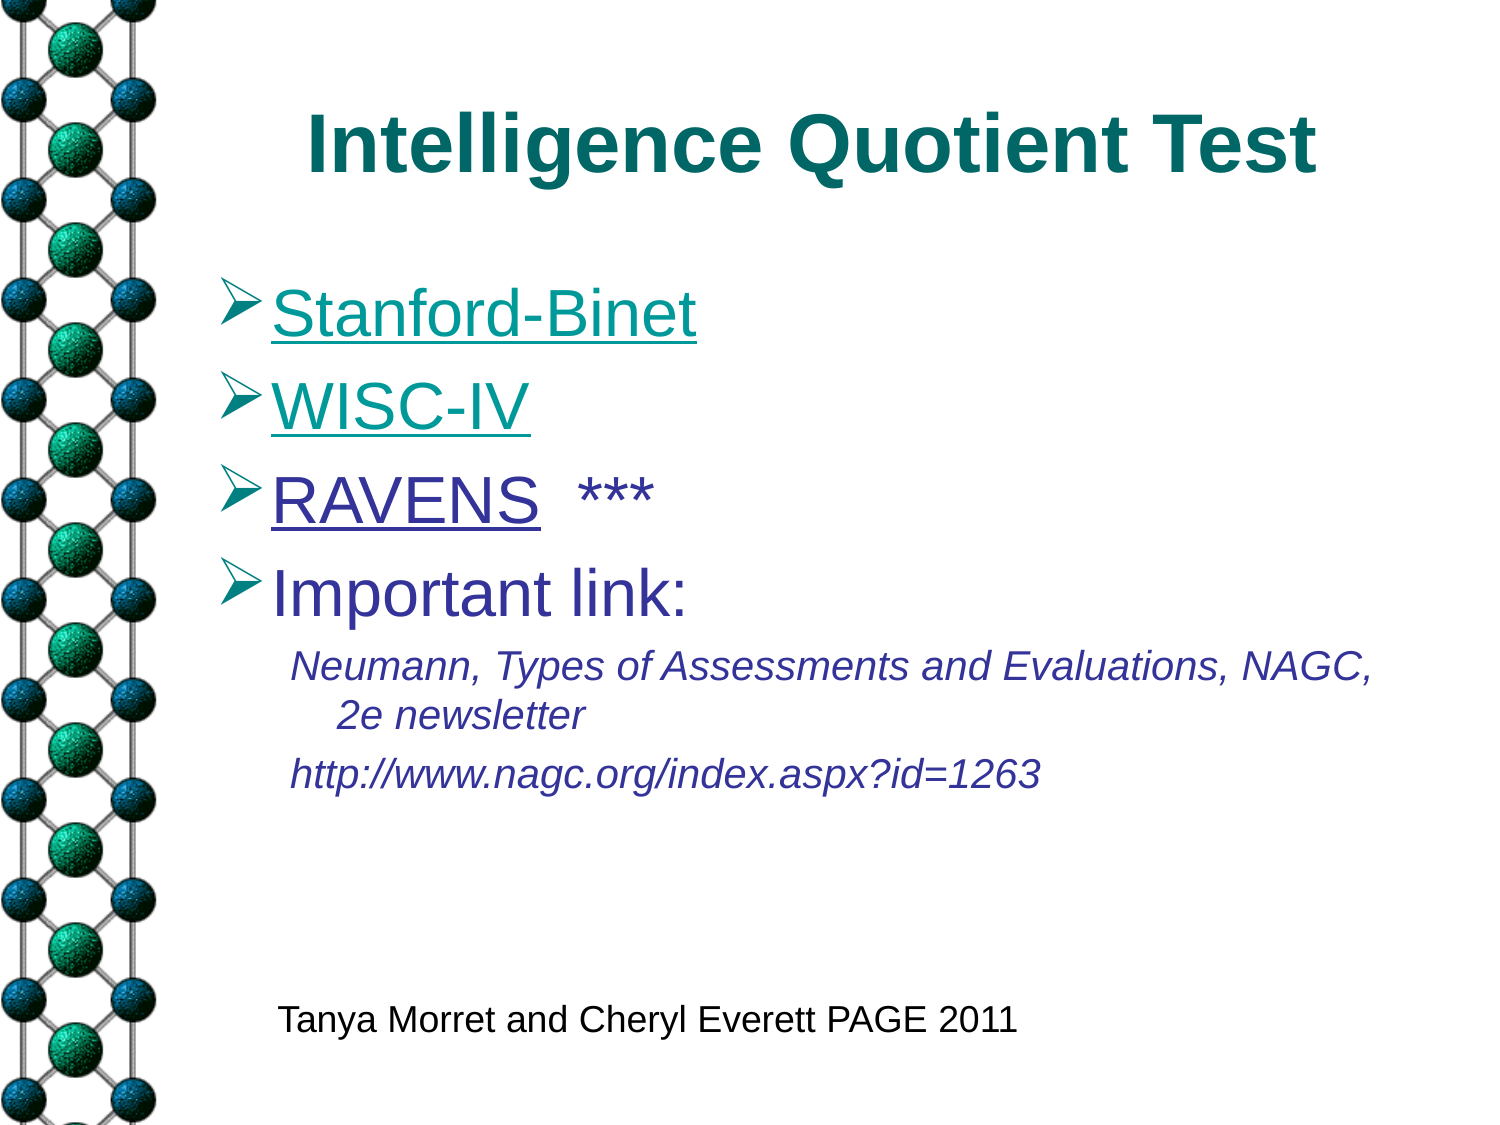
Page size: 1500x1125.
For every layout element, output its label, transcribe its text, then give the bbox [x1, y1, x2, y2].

text_box Tanya Morret and Cheryl Everett PAGE 2011 [262, 987, 1275, 1048]
picture [0, 0, 1500, 1125]
title Intelligence Quotient Test [199, 44, 1426, 233]
list Stanford-Binet WISC-IV RAVENS *** Important link: Neumann, Types of Assessments and Evaluations, NAGC, 2e newsletter http://www.nagc.org/index.aspx?id=1263 [199, 262, 1426, 1006]
